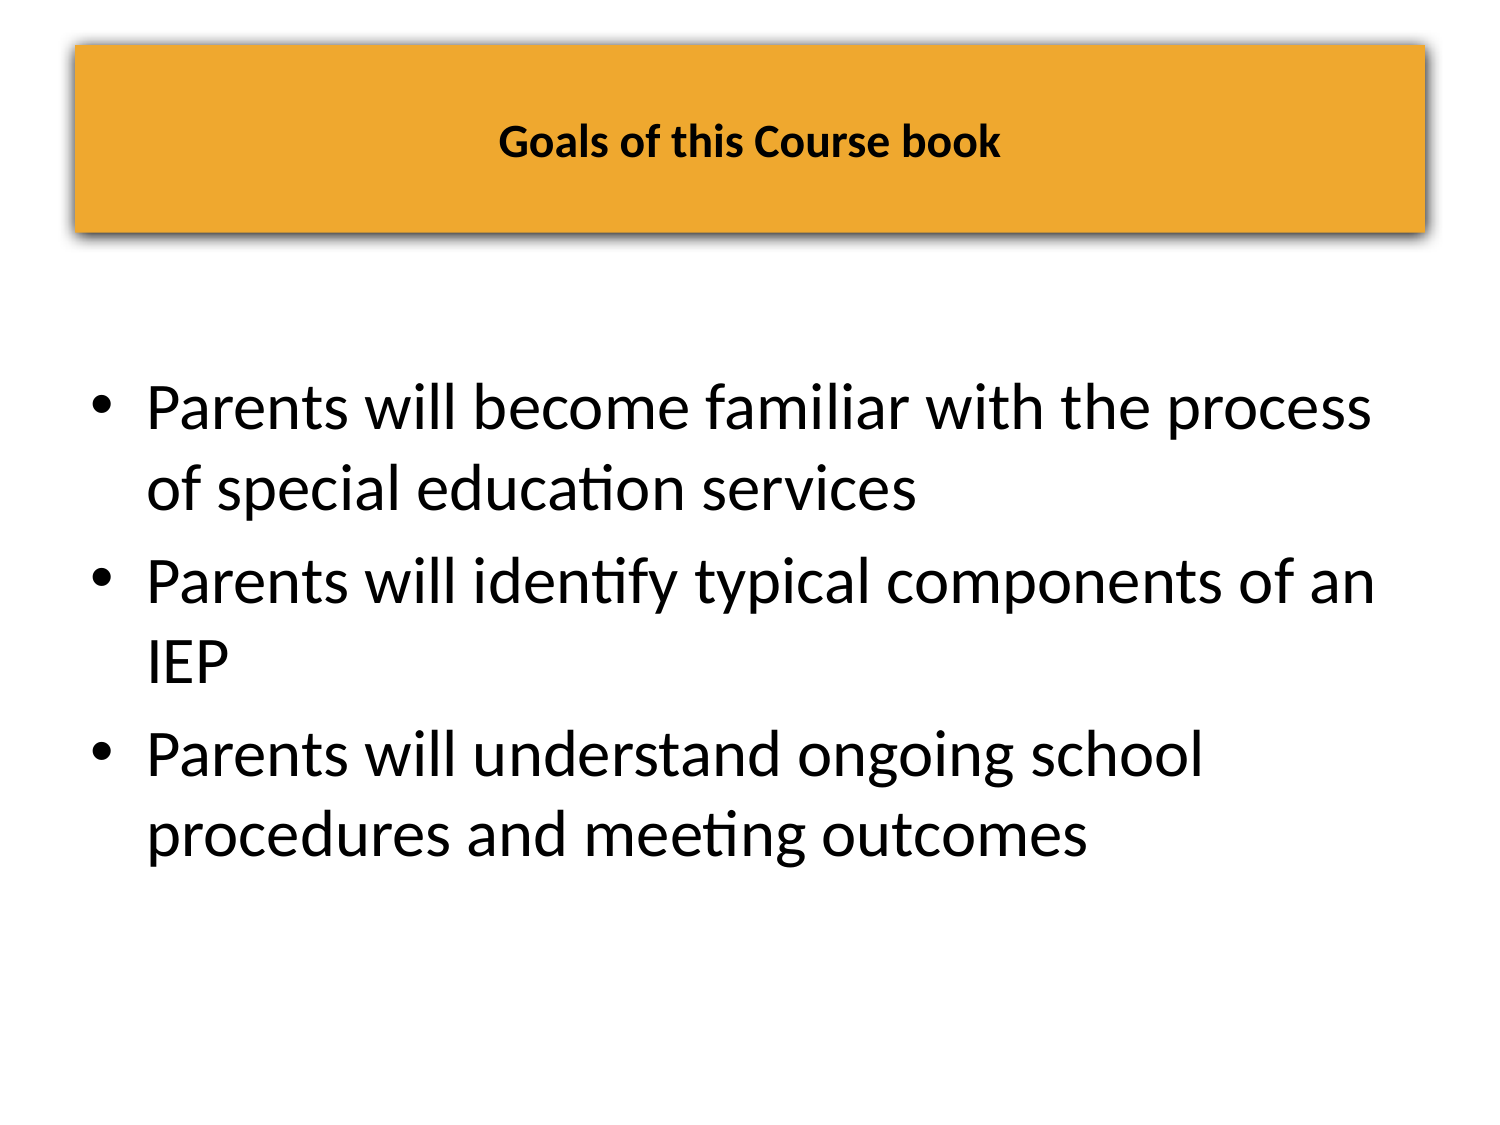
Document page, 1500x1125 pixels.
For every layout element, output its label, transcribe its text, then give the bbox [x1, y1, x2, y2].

title Goals of this Course book [75, 45, 1425, 233]
list Parents will become familiar with the process of special education services Parents will identify typical components of an IEP Parents will understand ongoing school procedures and meeting outcomes [75, 262, 1425, 1005]
